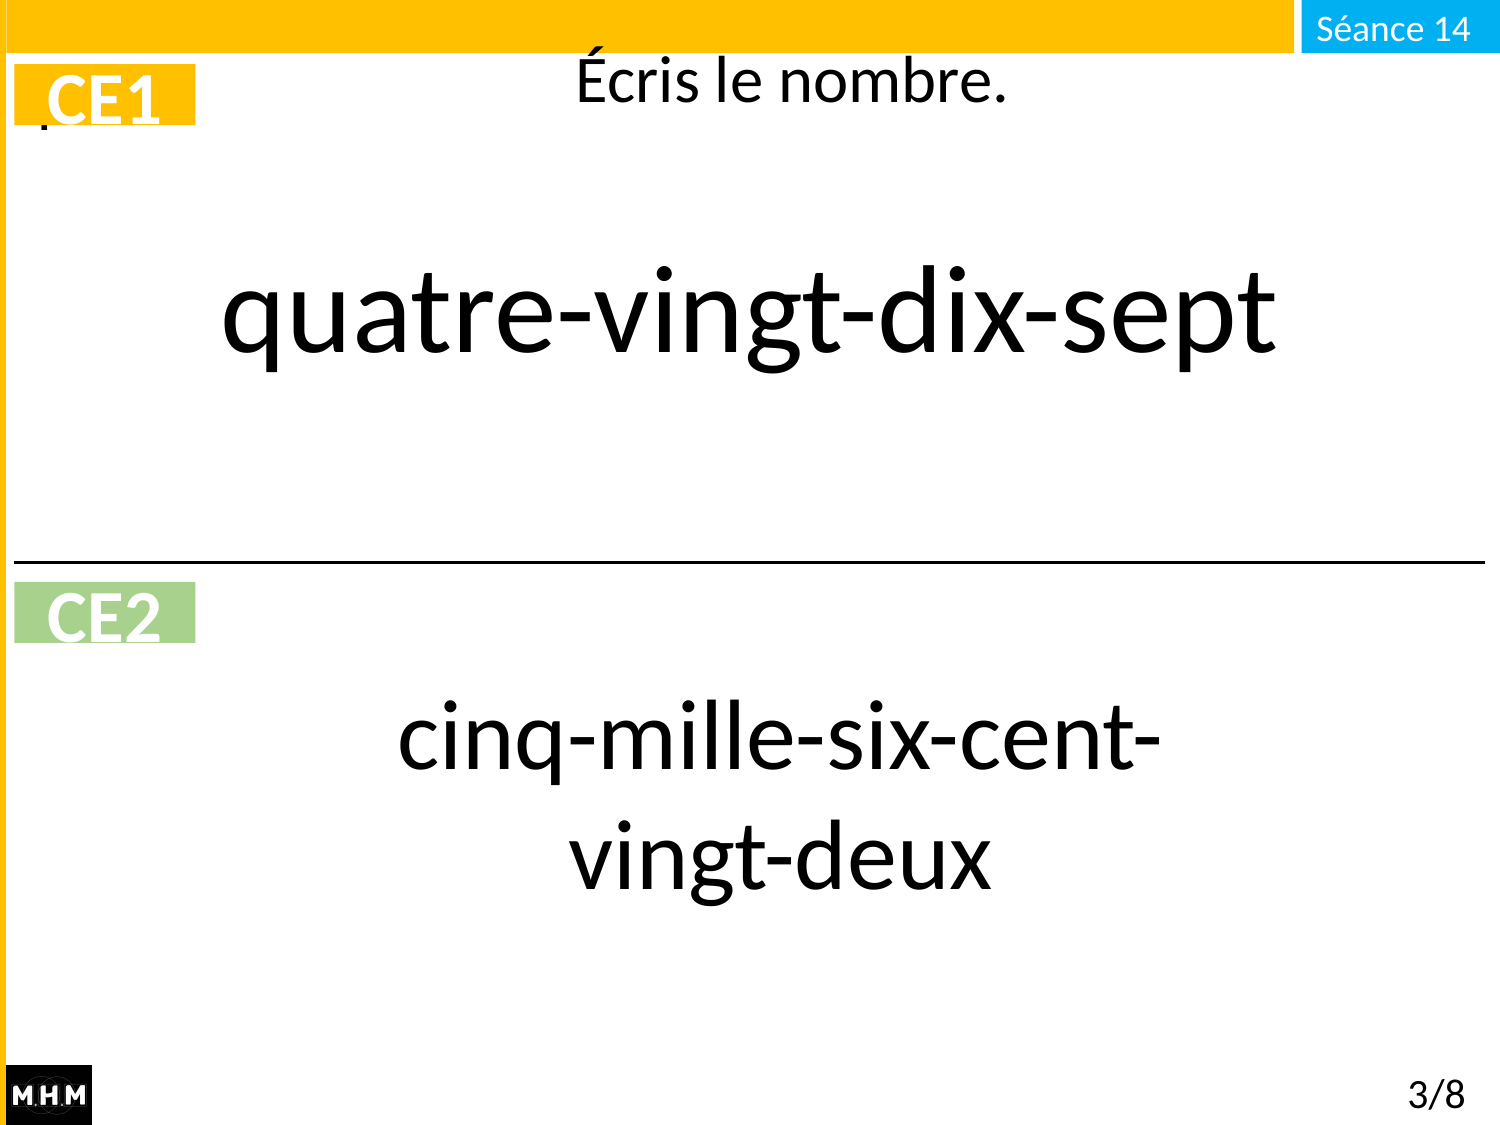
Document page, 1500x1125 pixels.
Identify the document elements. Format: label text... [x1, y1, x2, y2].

picture [6, 1065, 92, 1125]
text_box Écris le nombre. [560, 36, 1500, 125]
text_box cinq-mille-six-cent- vingt-deux [166, 662, 1396, 917]
text_box CE1 [13, 63, 196, 126]
list 3/8 [1373, 1064, 1500, 1125]
text_box quatre-vingt-dix-sept [135, 220, 1365, 386]
text_box CE2 [13, 581, 196, 644]
